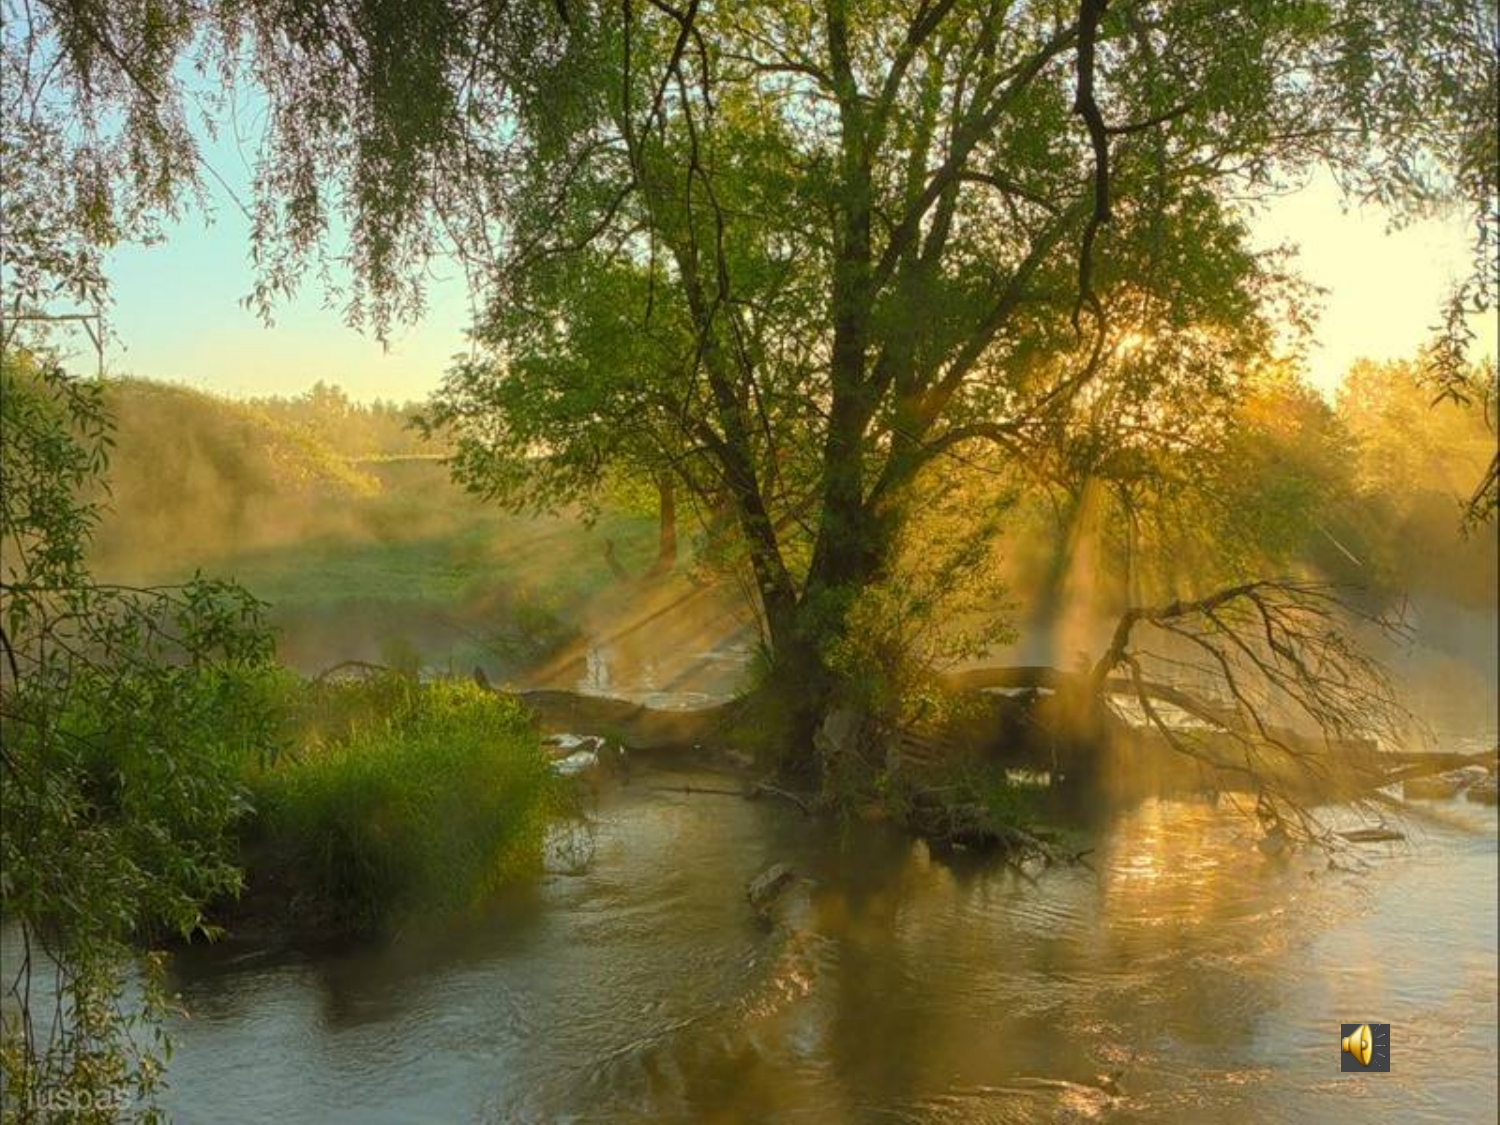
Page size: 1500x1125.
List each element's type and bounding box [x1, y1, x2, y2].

list [0, 0, 1500, 1125]
picture [1340, 1022, 1391, 1074]
